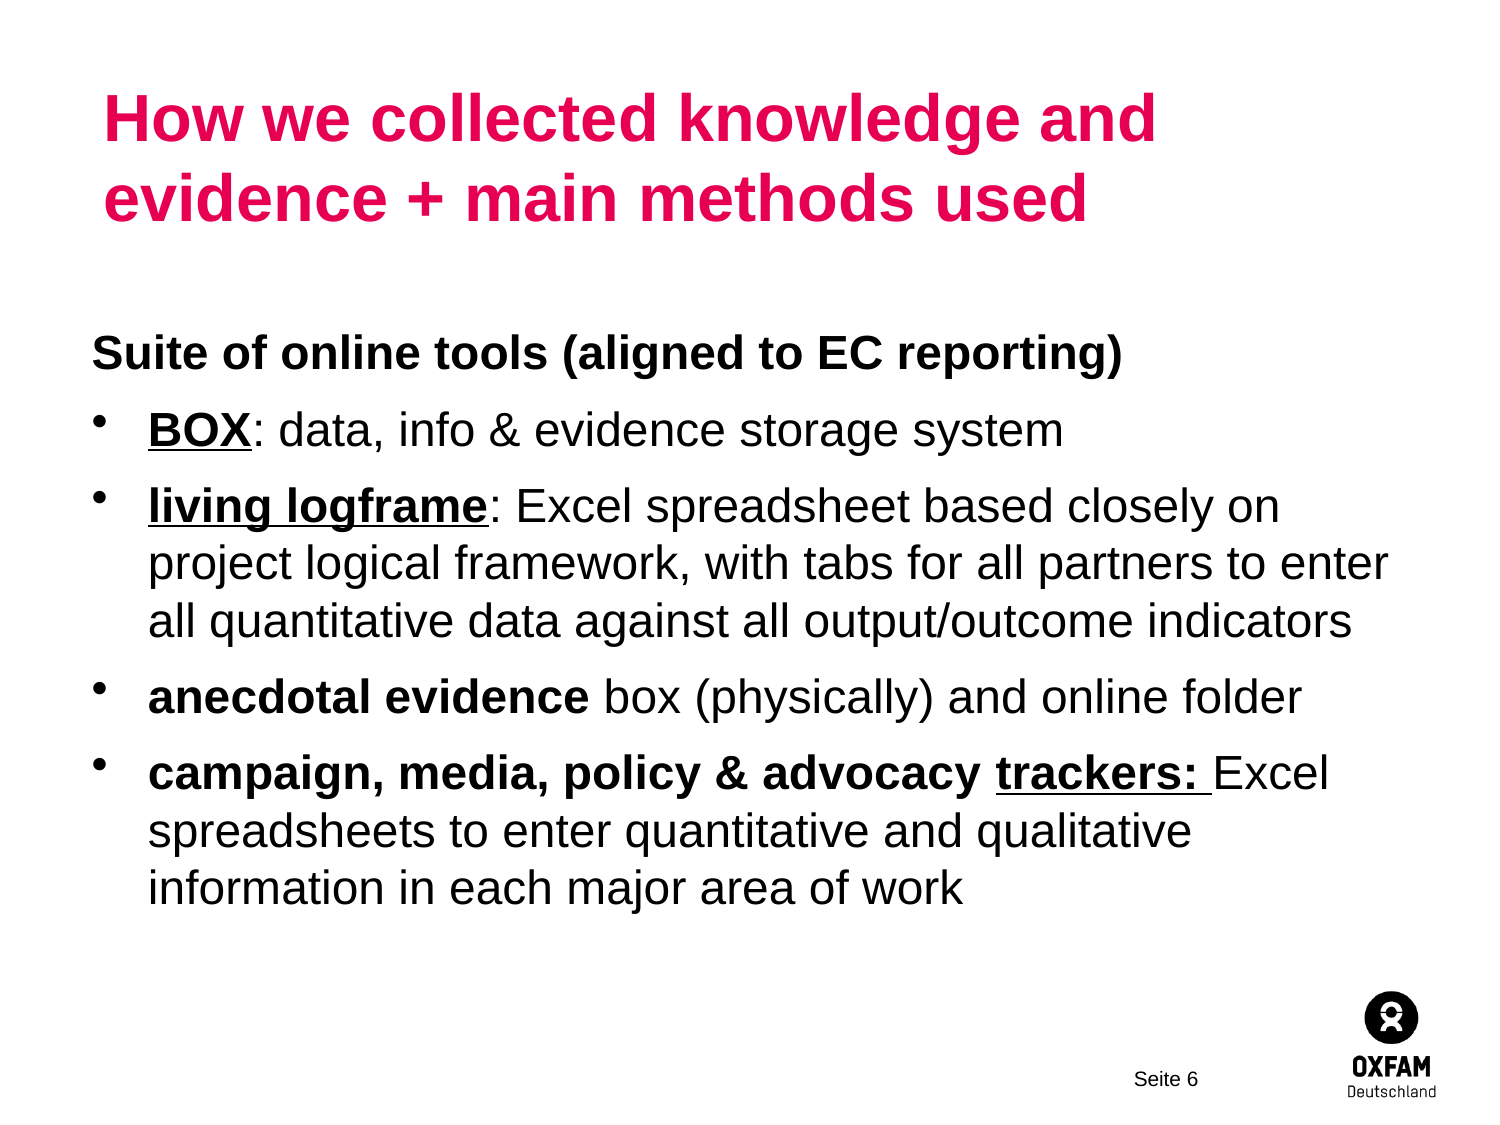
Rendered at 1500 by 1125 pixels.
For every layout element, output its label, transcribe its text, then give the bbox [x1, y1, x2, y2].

list Suite of online tools (aligned to EC reporting) BOX: data, info & evidence storage system living logframe: Excel spreadsheet based closely on project logical framework, with tabs for all partners to enter all quantitative data against all output/outcome indicators anecdotal evidence box (physically) and online folder campaign, media, policy & advocacy trackers: Excel spreadsheets to enter quantitative and qualitative information in each major area of work [76, 314, 1427, 922]
title How we collected knowledge and evidence + main methods used [88, 66, 1436, 244]
picture [1342, 985, 1441, 1103]
